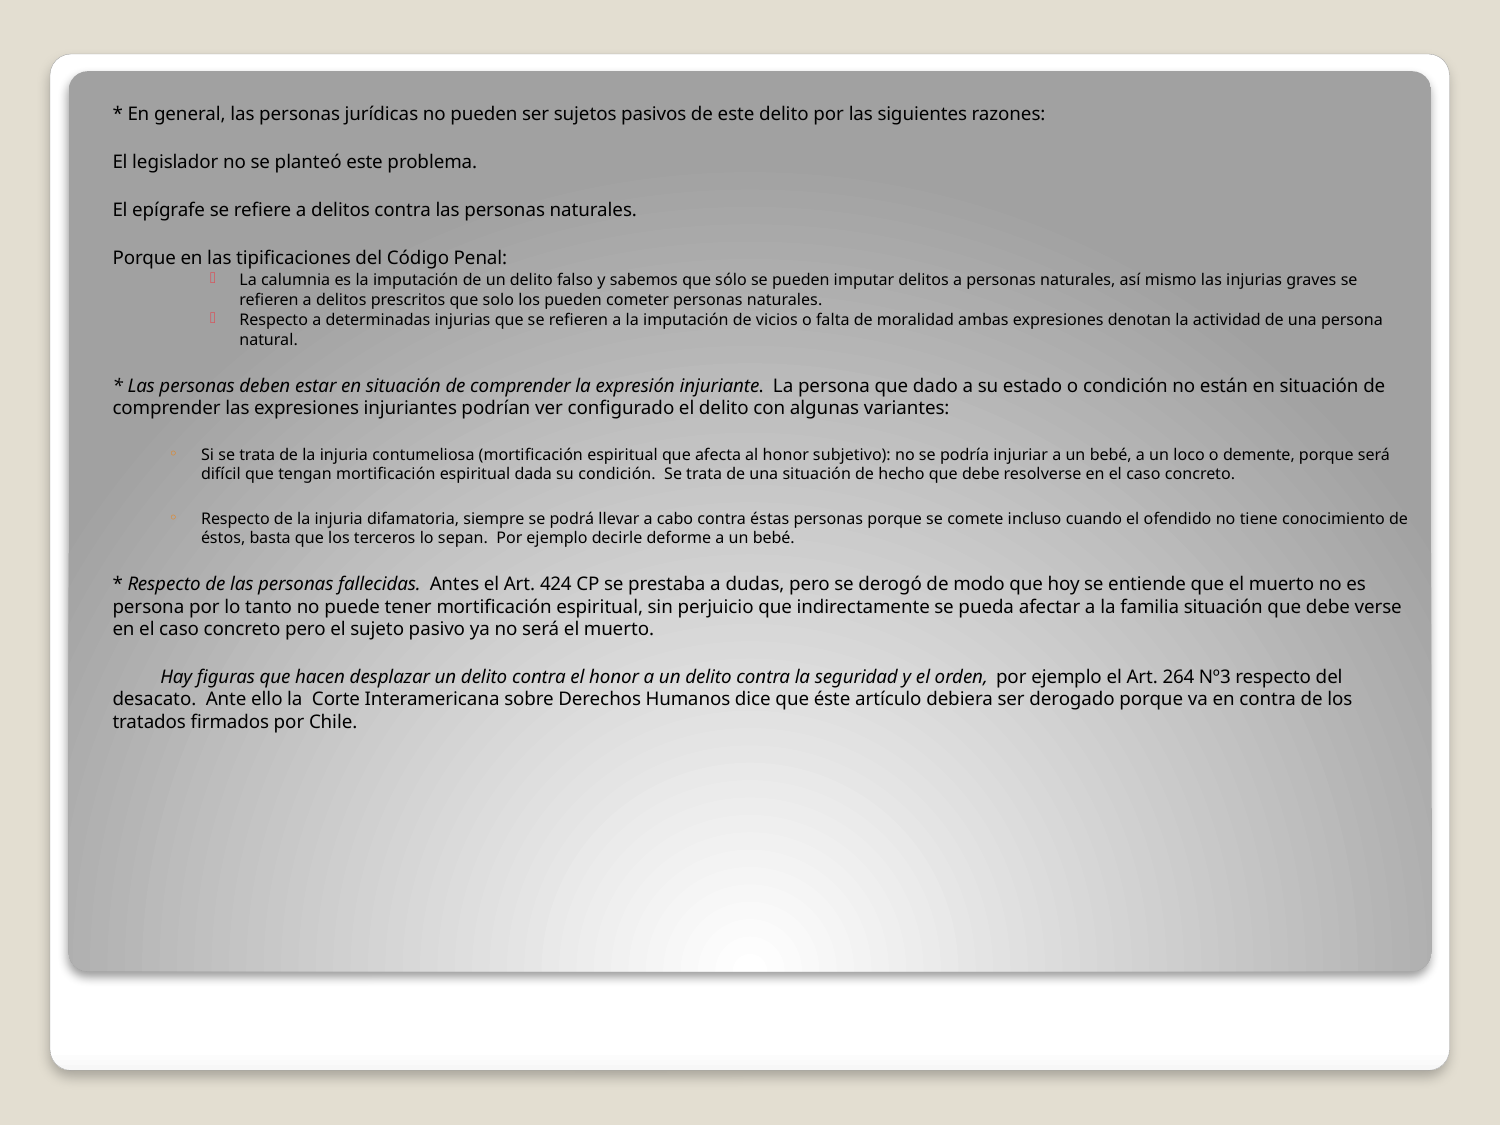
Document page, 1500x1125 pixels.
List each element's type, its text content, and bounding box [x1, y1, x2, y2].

list * En general, las personas jurídicas no pueden ser sujetos pasivos de este delito por las siguientes razones: El legislador no se planteó este problema. El epígrafe se refiere a delitos contra las personas naturales. Porque en las tipificaciones del Código Penal: La calumnia es la imputación de un delito falso y sabemos que sólo se pueden imputar delitos a personas naturales, así mismo las injurias graves se refieren a delitos prescritos que solo los pueden cometer personas naturales. Respecto a determinadas injurias que se refieren a la imputación de vicios o falta de moralidad ambas expresiones denotan la actividad de una persona natural. * Las personas deben estar en situación de comprender la expresión injuriante. La persona que dado a su estado o condición no están en situación de comprender las expresiones injuriantes podrían ver configurado el delito con algunas variantes: Si se trata de la injuria contumeliosa (mortificación espiritual que afecta al honor subjetivo): no se podría injuriar a un bebé, a un loco o demente, porque será difícil que tengan mortificación espiritual dada su condición. Se trata de una situación de hecho que debe resolverse en el caso concreto. Respecto de la injuria difamatoria, siempre se podrá llevar a cabo contra éstas personas porque se comete incluso cuando el ofendido no tiene conocimiento de éstos, basta que los terceros lo sepan. Por ejemplo decirle deforme a un bebé. * Respecto de las personas fallecidas. Antes el Art. 424 CP se prestaba a dudas, pero se derogó de modo que hoy se entiende que el muerto no es persona por lo tanto no puede tener mortificación espiritual, sin perjuicio que indirectamente se pueda afectar a la familia situación que debe verse en el caso concreto pero el sujeto pasivo ya no será el muerto. Hay figuras que hacen desplazar un delito contra el honor a un delito contra la seguridad y el orden, por ejemplo el Art. 264 Nº3 respecto del desacato. Ante ello la Corte Interamericana sobre Derechos Humanos dice que éste artículo debiera ser derogado porque va en contra de los tratados firmados por Chile. [82, 86, 1425, 774]
